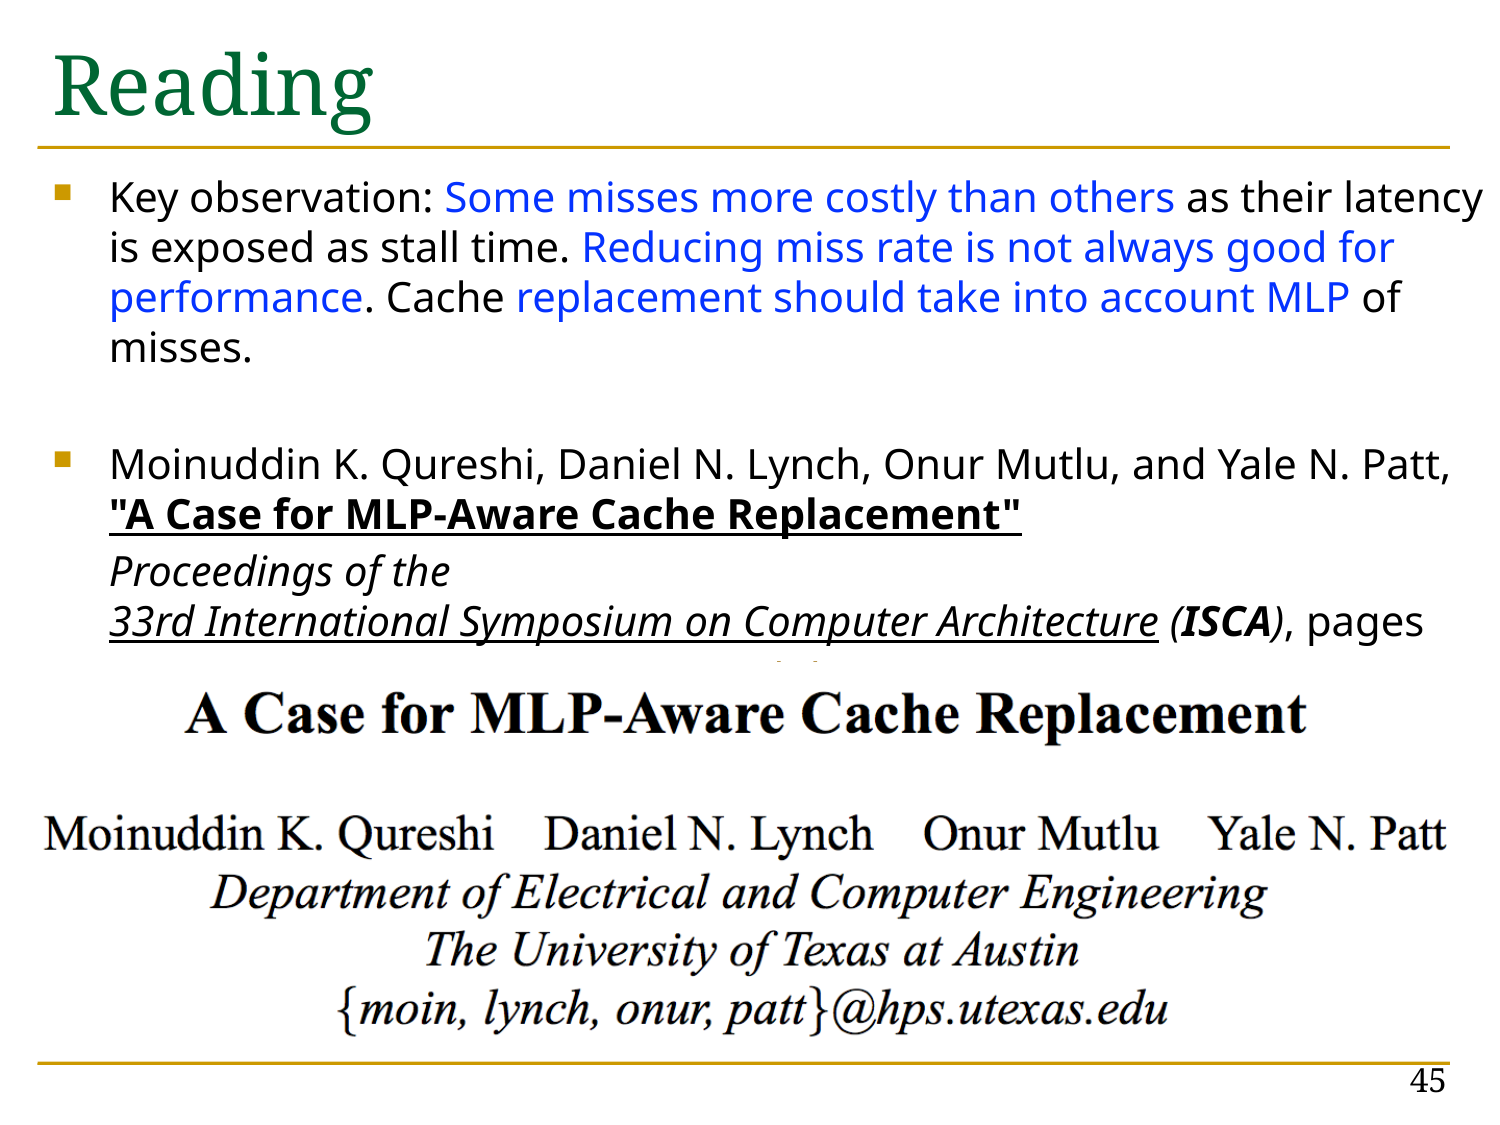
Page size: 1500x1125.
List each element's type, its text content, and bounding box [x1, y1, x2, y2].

slide_number 45 [1111, 1059, 1462, 1112]
title Reading [37, 24, 1450, 163]
picture [25, 662, 1475, 1051]
list Key observation: Some misses more costly than others as their latency is exposed as stall time. Reducing miss rate is not always good for performance. Cache replacement should take into account MLP of misses. Moinuddin K. Qureshi, Daniel N. Lynch, Onur Mutlu, and Yale N. Patt, "A Case for MLP-Aware Cache Replacement" Proceedings of the 33rd International Symposium on Computer Architecture (ISCA), pages 167-177, Boston, MA, June 2006. Slides (ppt) [37, 163, 1500, 1016]
